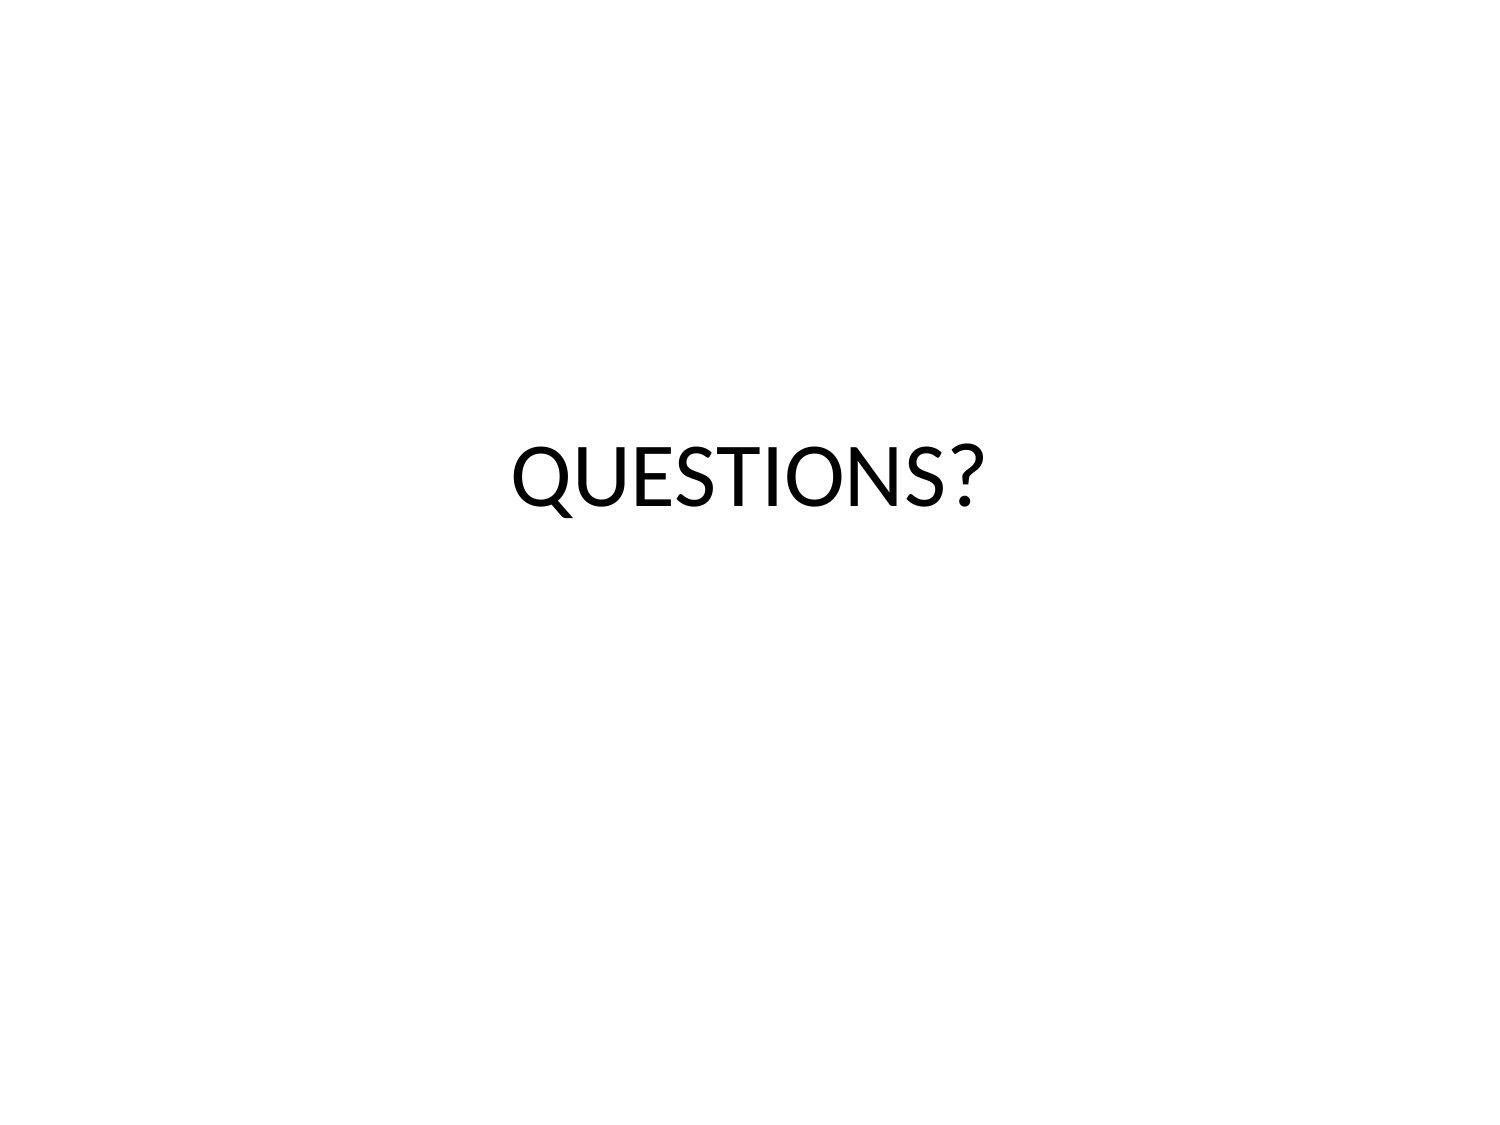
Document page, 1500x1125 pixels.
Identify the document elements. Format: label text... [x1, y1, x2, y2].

title QUESTIONS? [112, 349, 1388, 591]
